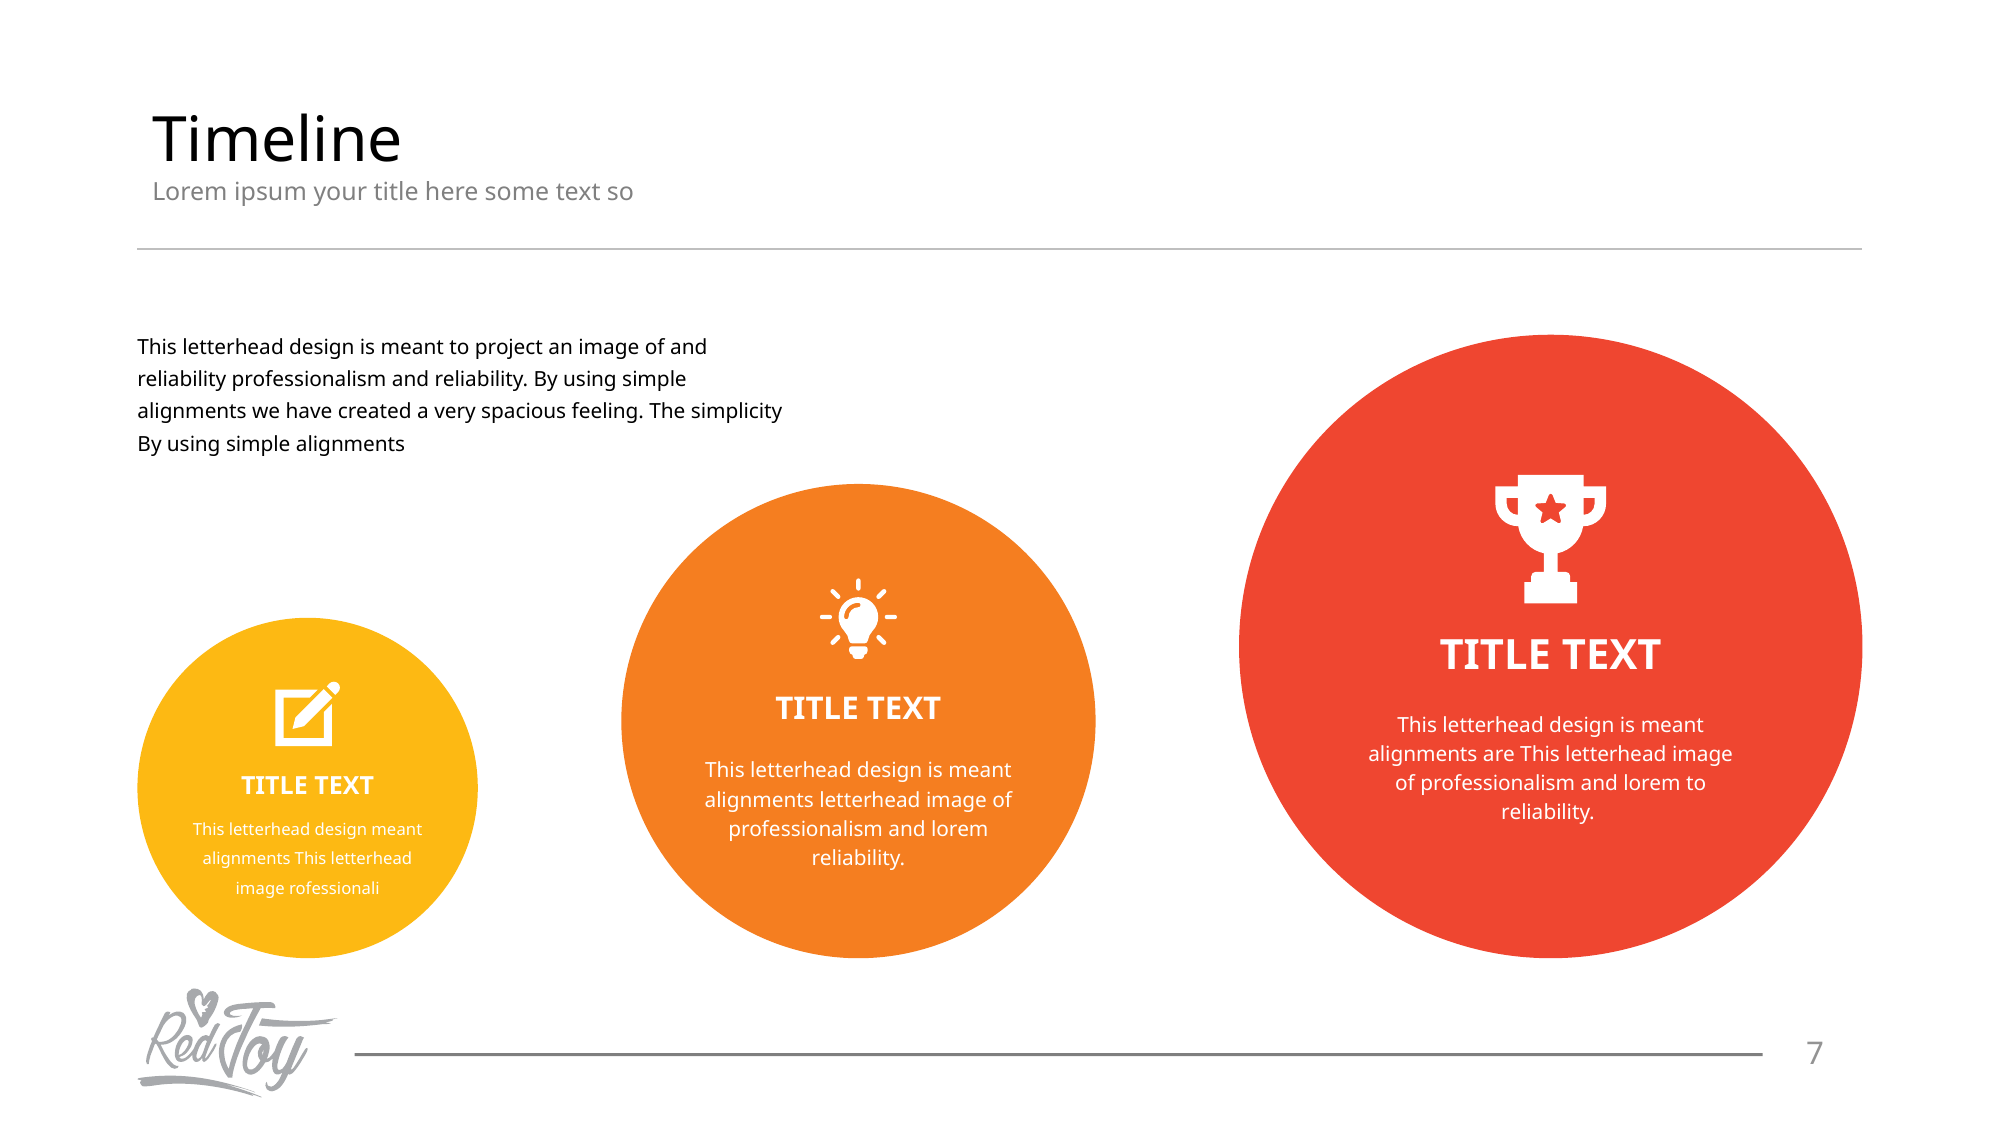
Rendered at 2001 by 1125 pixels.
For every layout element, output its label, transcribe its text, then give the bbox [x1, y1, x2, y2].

text_box [849, 646, 868, 659]
title Timeline [137, 100, 1863, 171]
text_box [876, 634, 887, 645]
slide_number 7 [1767, 1007, 1863, 1103]
text_box [830, 634, 841, 645]
text_box This letterhead design is meant to project an image of and reliability professionalism and reliability. By using simple alignments we have created a very spacious feeling. The simplicity By using simple alignments [137, 334, 796, 447]
text_box [1238, 333, 1864, 960]
text_box This letterhead design is meant alignments are This letterhead image of professionalism and lorem to reliability. [1364, 712, 1738, 818]
text_box TITLE TEXT [1430, 644, 1672, 690]
text_box TITLE TEXT [215, 765, 401, 812]
text_box [830, 589, 841, 599]
text_box [275, 689, 332, 747]
list Lorem ipsum your title here some text so [137, 171, 1863, 218]
text_box [326, 681, 340, 695]
text_box [136, 616, 479, 960]
text_box [876, 589, 887, 599]
text_box [819, 614, 833, 620]
text_box [620, 482, 1097, 960]
text_box [1495, 474, 1607, 604]
text_box This letterhead design is meant alignments letterhead image of professionalism and lorem reliability. [671, 758, 1045, 864]
text_box [838, 597, 879, 644]
text_box [292, 689, 333, 729]
text_box TITLE TEXT [765, 692, 952, 739]
text_box This letterhead design meant alignments This letterhead image rofessionali [185, 813, 431, 895]
text_box [856, 578, 861, 591]
text_box [884, 614, 898, 620]
